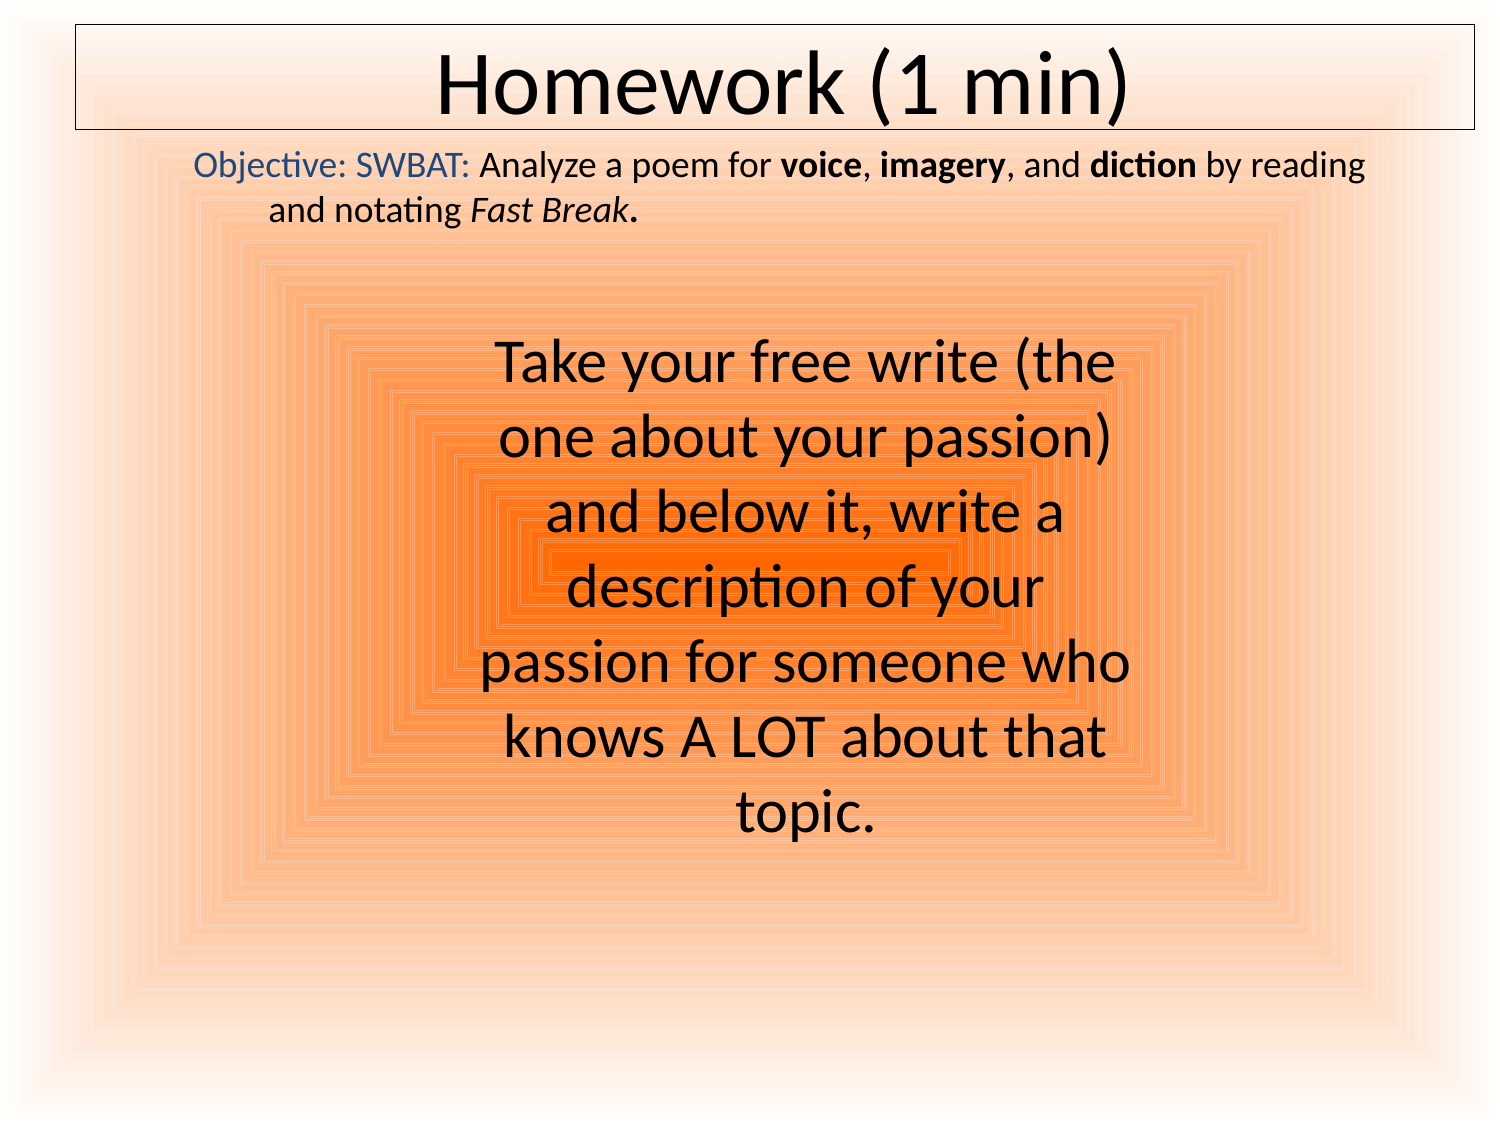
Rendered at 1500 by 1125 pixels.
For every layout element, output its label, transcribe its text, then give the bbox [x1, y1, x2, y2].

text_box Take your free write (the one about your passion) and below it, write a description of your passion for someone who knows A LOT about that topic. [450, 312, 1163, 852]
title Homework (1 min) [75, 24, 1475, 130]
text_box Objective: SWBAT: Analyze a poem for voice, imagery, and diction by reading and notating Fast Break. [75, 132, 1417, 237]
